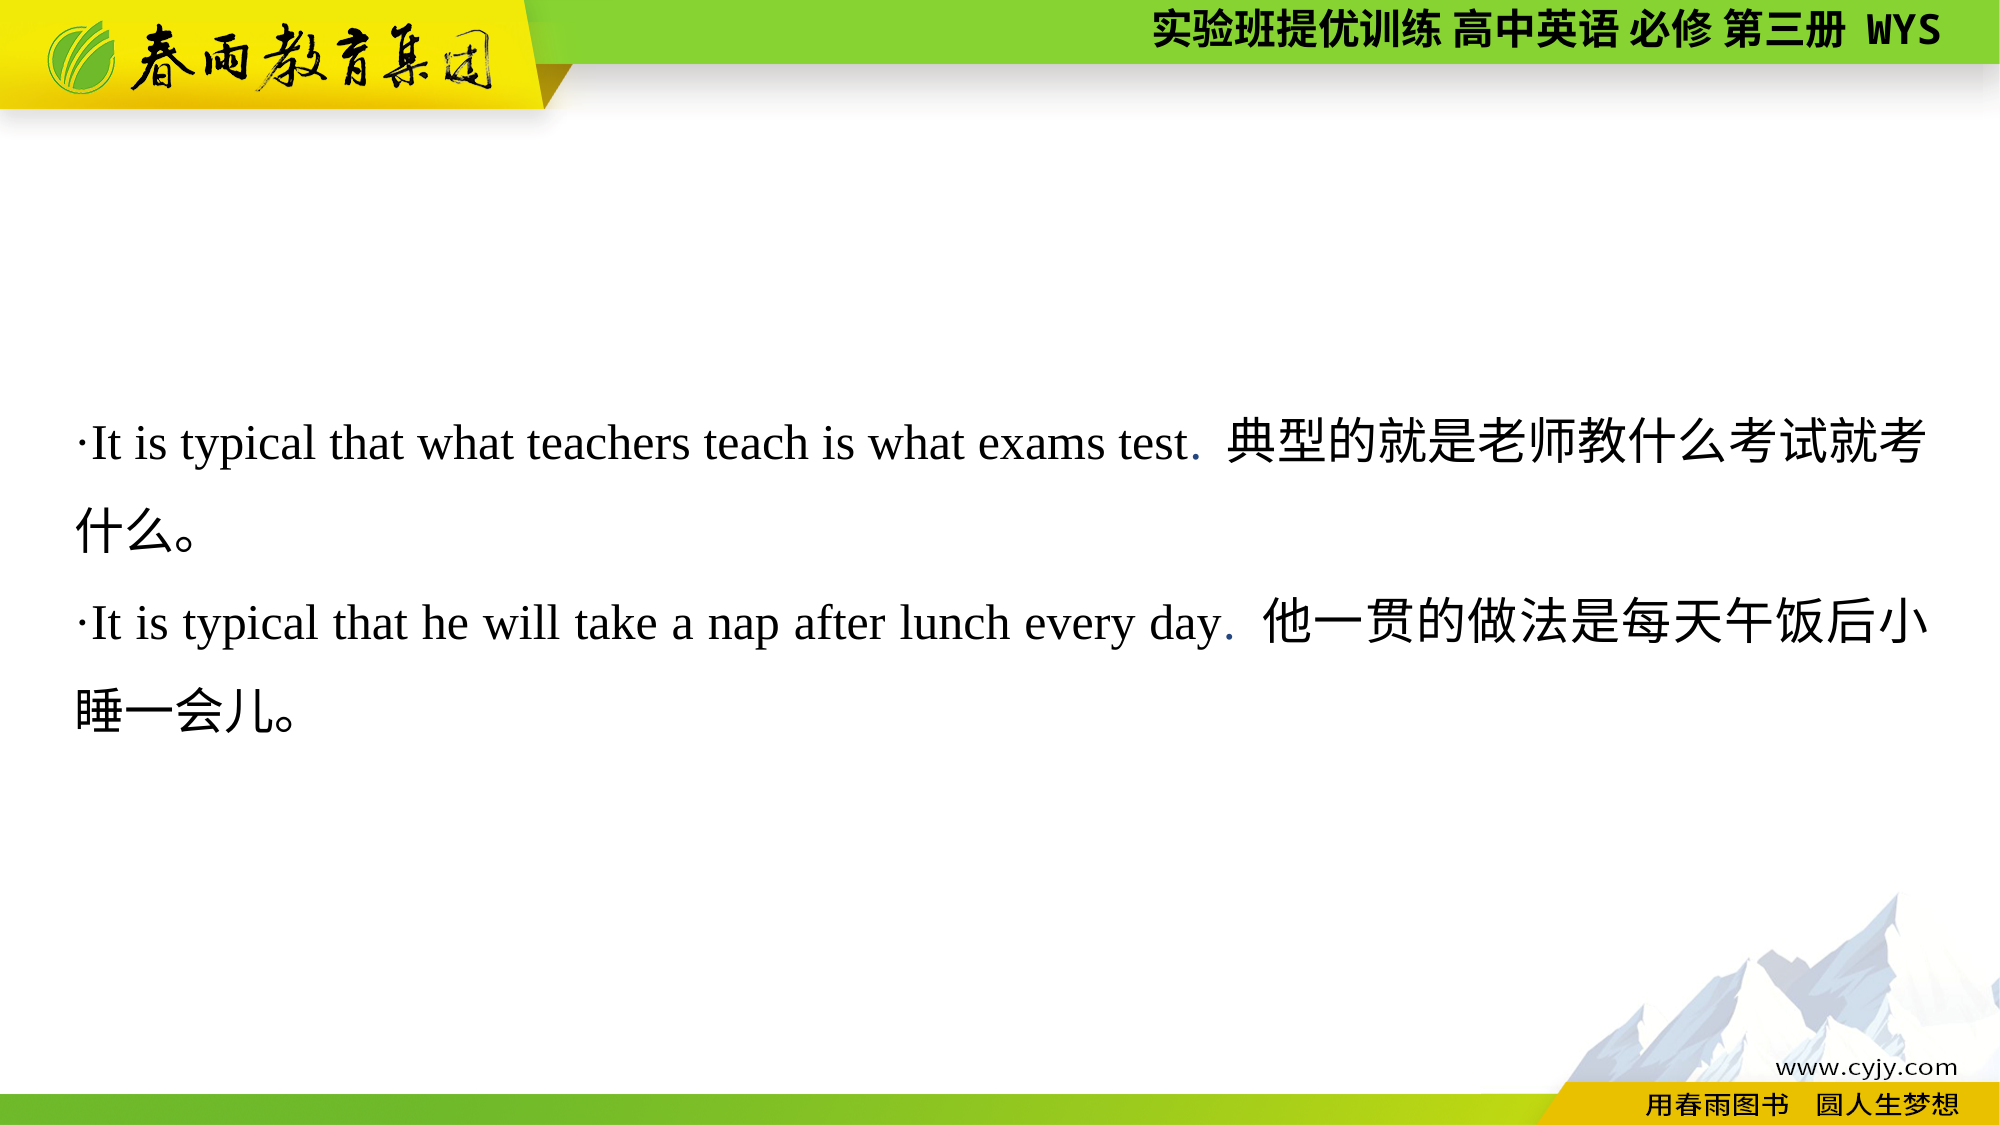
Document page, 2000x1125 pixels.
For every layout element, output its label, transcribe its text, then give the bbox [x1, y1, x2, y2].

list ·It is typical that what teachers teach is what exams test. 典型的就是老师教什么考试就考什么。 ·It is typical that he will take a nap after lunch every day. 他一贯的做法是每天午饭后小睡一会儿。 [59, 372, 1944, 740]
picture [0, 0, 2000, 1125]
